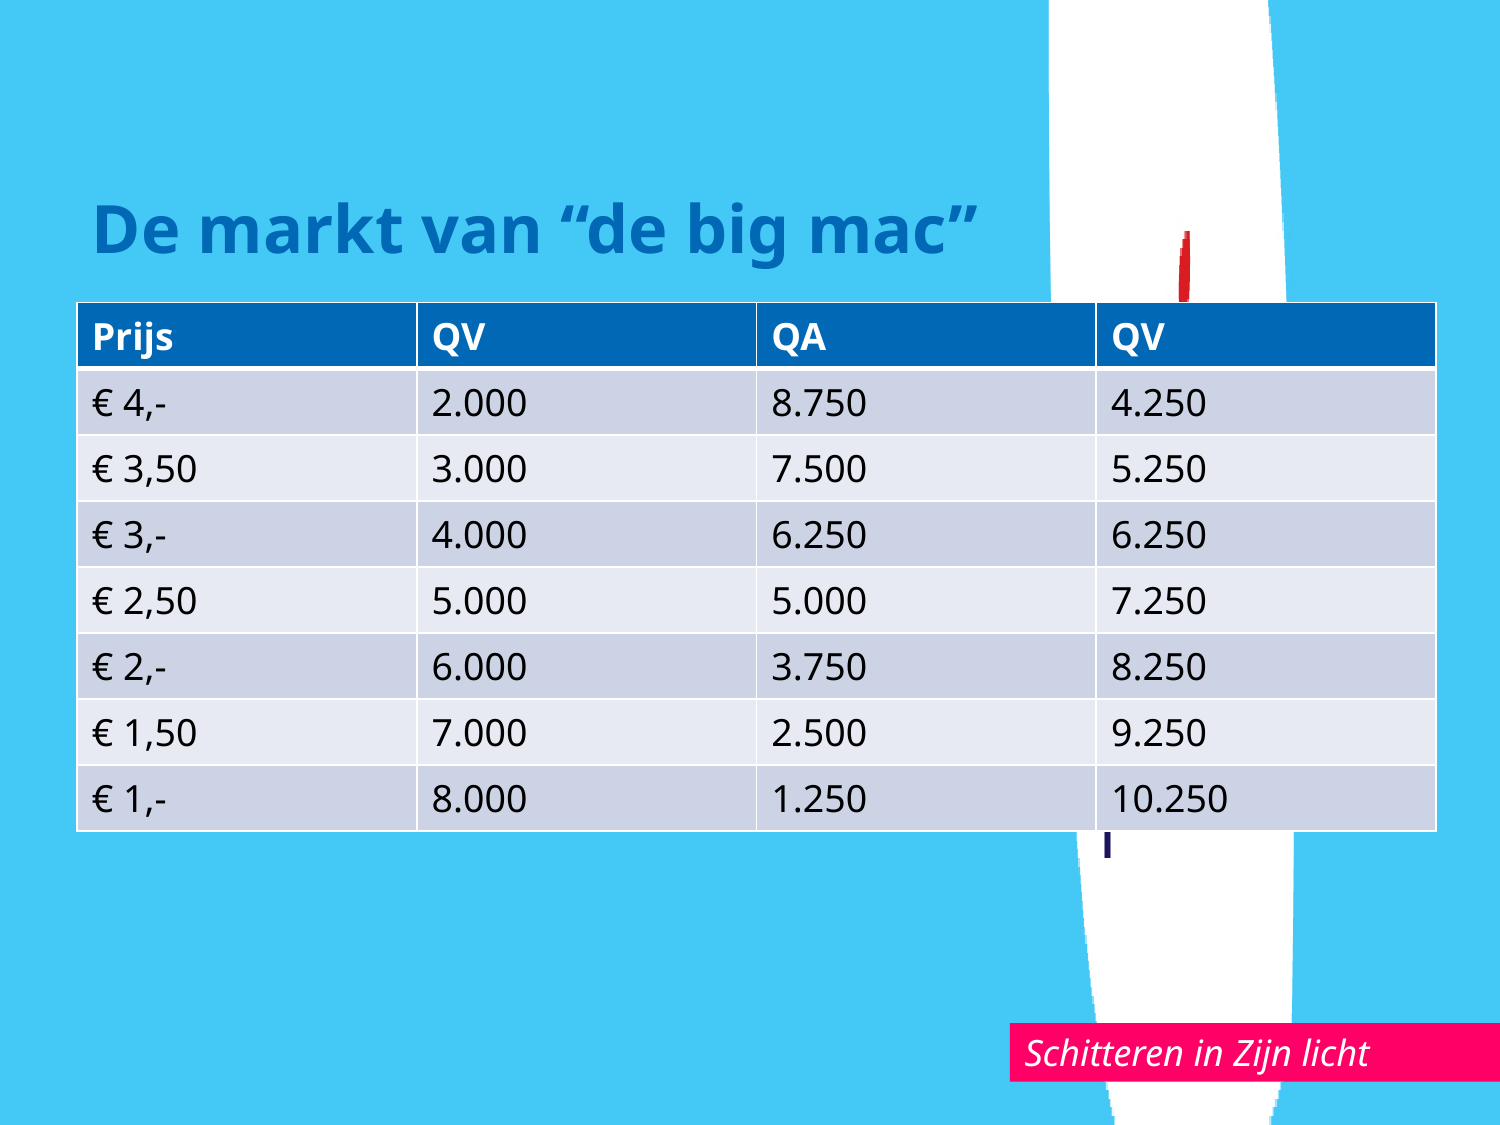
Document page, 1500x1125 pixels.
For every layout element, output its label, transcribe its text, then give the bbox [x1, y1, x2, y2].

table_cell 5.000 [757, 568, 1095, 632]
title De markt van “de big mac” [76, 150, 1437, 302]
table_cell 6.250 [1097, 502, 1435, 566]
table_cell 5.000 [418, 568, 756, 632]
table_header QA [757, 303, 1095, 366]
table_cell 8.750 [757, 371, 1095, 434]
table_cell 8.000 [418, 766, 756, 830]
table_cell 6.250 [757, 502, 1095, 566]
table_header QV [1097, 303, 1435, 366]
table_cell € 4,- [78, 371, 416, 434]
table_cell 2.500 [757, 700, 1095, 764]
table_cell 1.250 [757, 766, 1095, 830]
table_cell 2.000 [418, 371, 756, 434]
table_cell 7.250 [1097, 568, 1435, 632]
table_header QV [418, 303, 756, 366]
table_cell 10.250 [1097, 766, 1435, 830]
table_cell € 1,- [78, 766, 416, 830]
table_cell 4.250 [1097, 371, 1435, 434]
table_cell 7.500 [757, 436, 1095, 500]
table_cell € 1,50 [78, 700, 416, 764]
table_cell € 3,- [78, 502, 416, 566]
table_cell € 2,- [78, 634, 416, 698]
table_cell 3.750 [757, 634, 1095, 698]
table_cell € 2,50 [78, 568, 416, 632]
table_cell 5.250 [1097, 436, 1435, 500]
table_cell 6.000 [418, 634, 756, 698]
table_header Prijs [78, 303, 416, 366]
table_cell 4.000 [418, 502, 756, 566]
table_cell 8.250 [1097, 634, 1435, 698]
table_cell 7.000 [418, 700, 756, 764]
table_cell € 3,50 [78, 436, 416, 500]
table_cell 9.250 [1097, 700, 1435, 764]
picture [0, 0, 1500, 1125]
table_cell 3.000 [418, 436, 756, 500]
